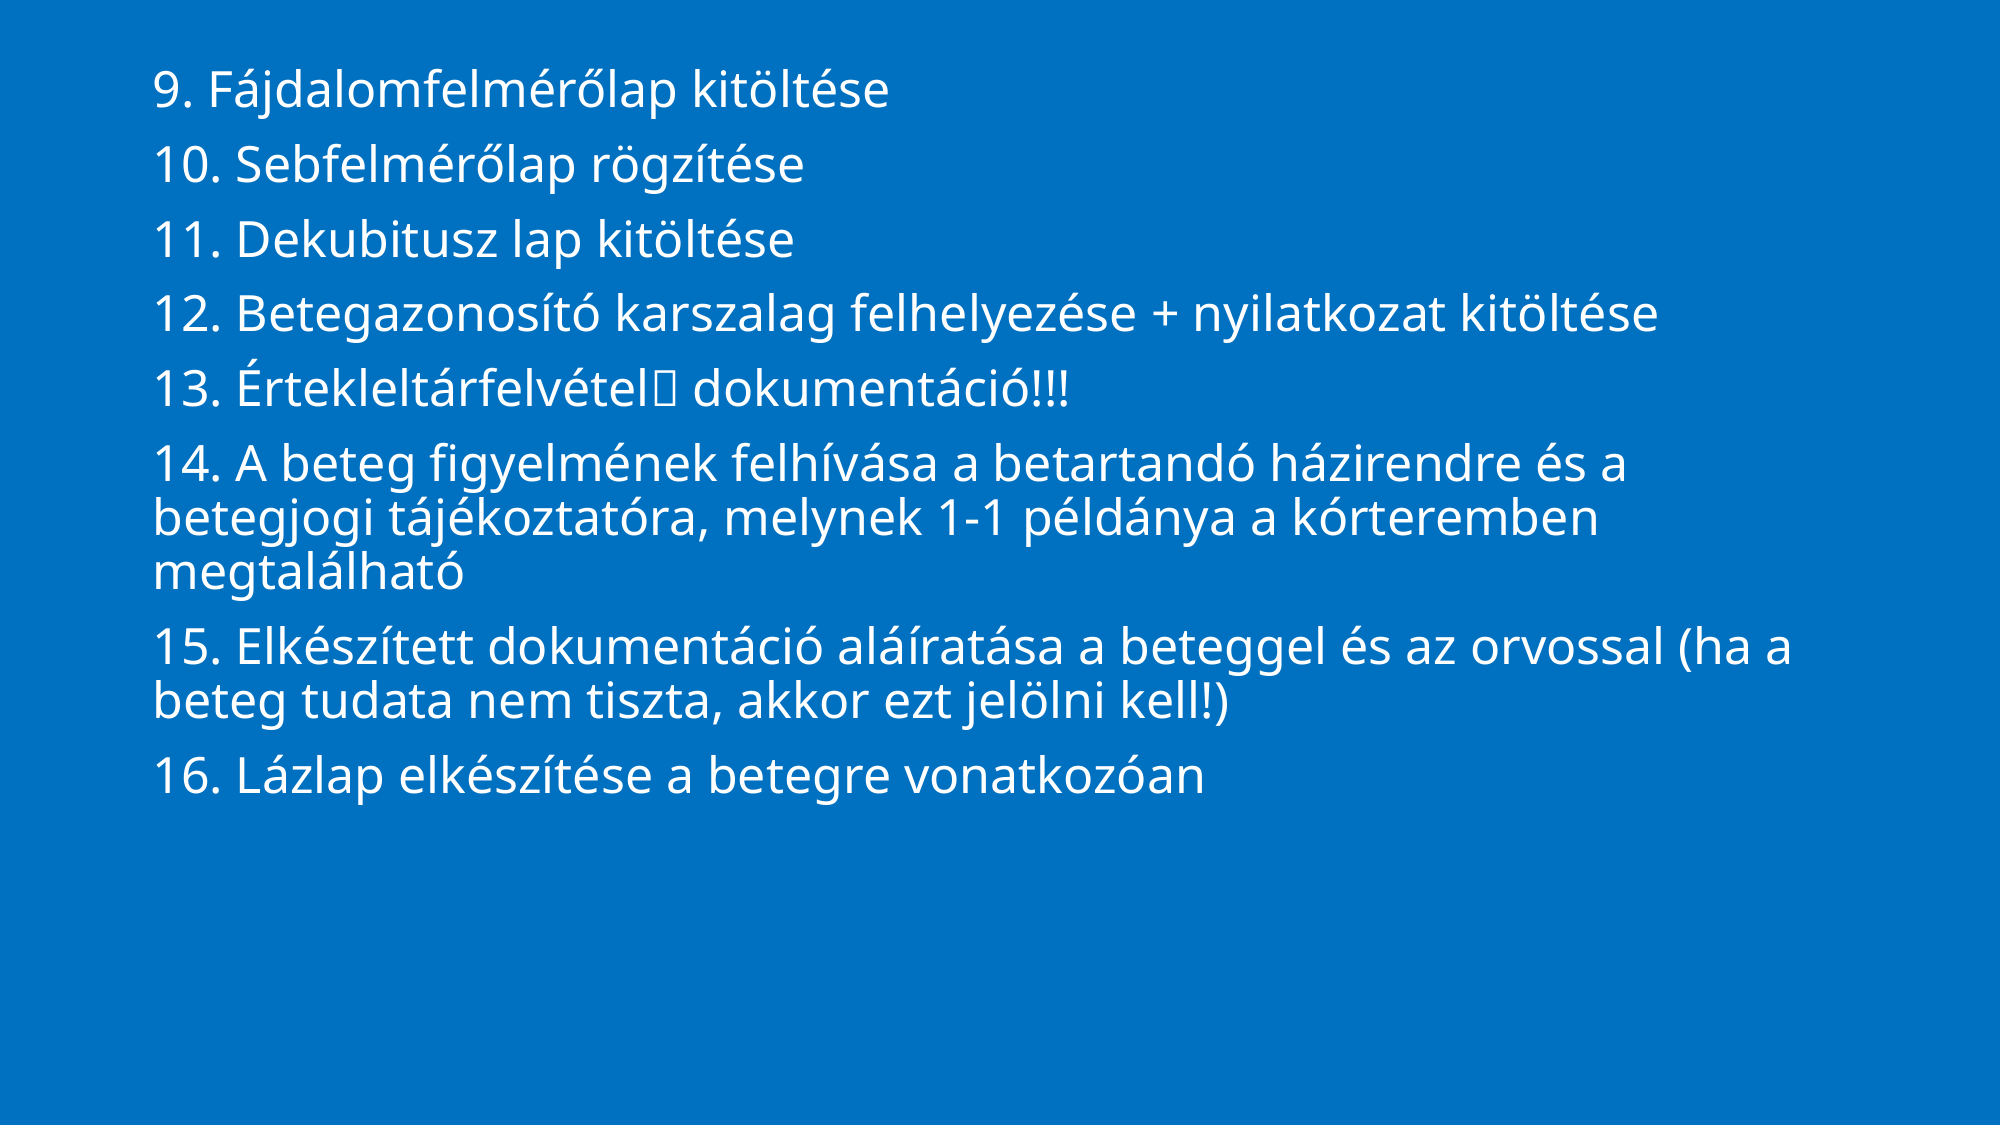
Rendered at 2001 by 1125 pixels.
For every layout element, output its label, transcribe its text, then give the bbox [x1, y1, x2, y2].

list 9. Fájdalomfelmérőlap kitöltése 10. Sebfelmérőlap rögzítése 11. Dekubitusz lap kitöltése 12. Betegazonosító karszalag felhelyezése + nyilatkozat kitöltése 13. Értekleltárfelvétel dokumentáció!!! 14. A beteg figyelmének felhívása a betartandó házirendre és a betegjogi tájékoztatóra, melynek 1-1 példánya a kórteremben megtalálható 15. Elkészített dokumentáció aláíratása a beteggel és az orvossal (ha a beteg tudata nem tiszta, akkor ezt jelölni kell!) 16. Lázlap elkészítése a betegre vonatkozóan [137, 56, 1863, 1014]
